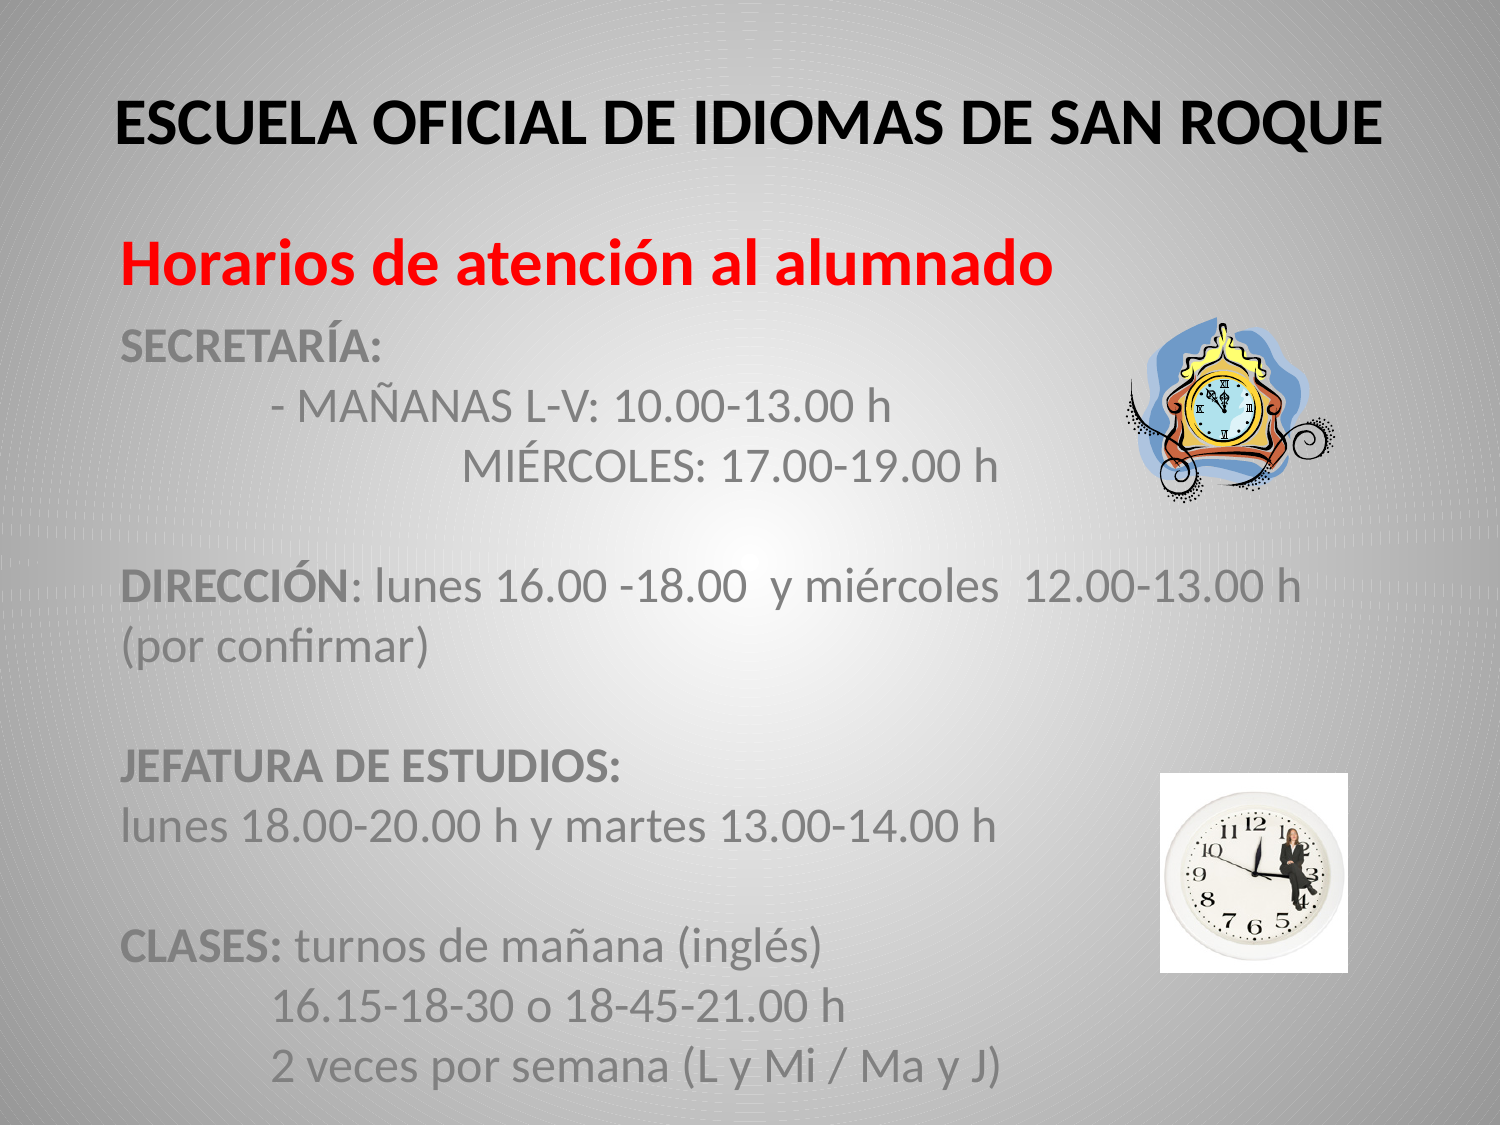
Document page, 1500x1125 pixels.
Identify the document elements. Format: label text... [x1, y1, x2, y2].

text_box Horarios de atención al alumnado [105, 210, 1207, 306]
picture [1124, 316, 1337, 505]
text_box SECRETARÍA: - MAÑANAS L-V: 10.00-13.00 h MIÉRCOLES: 17.00-19.00 h DIRECCIÓN: lunes 16.00 -18.00 y miércoles 12.00-13.00 h (por confirmar) JEFATURA DE ESTUDIOS: lunes 18.00-20.00 h y martes 13.00-14.00 h CLASES: turnos de mañana (inglés) 16.15-18-30 o 18-45-21.00 h 2 veces por semana (L y Mi / Ma y J) [105, 304, 1407, 1125]
text_box ESCUELA OFICIAL DE IDIOMAS DE SAN ROQUE [99, 70, 1400, 165]
picture [1159, 773, 1348, 973]
